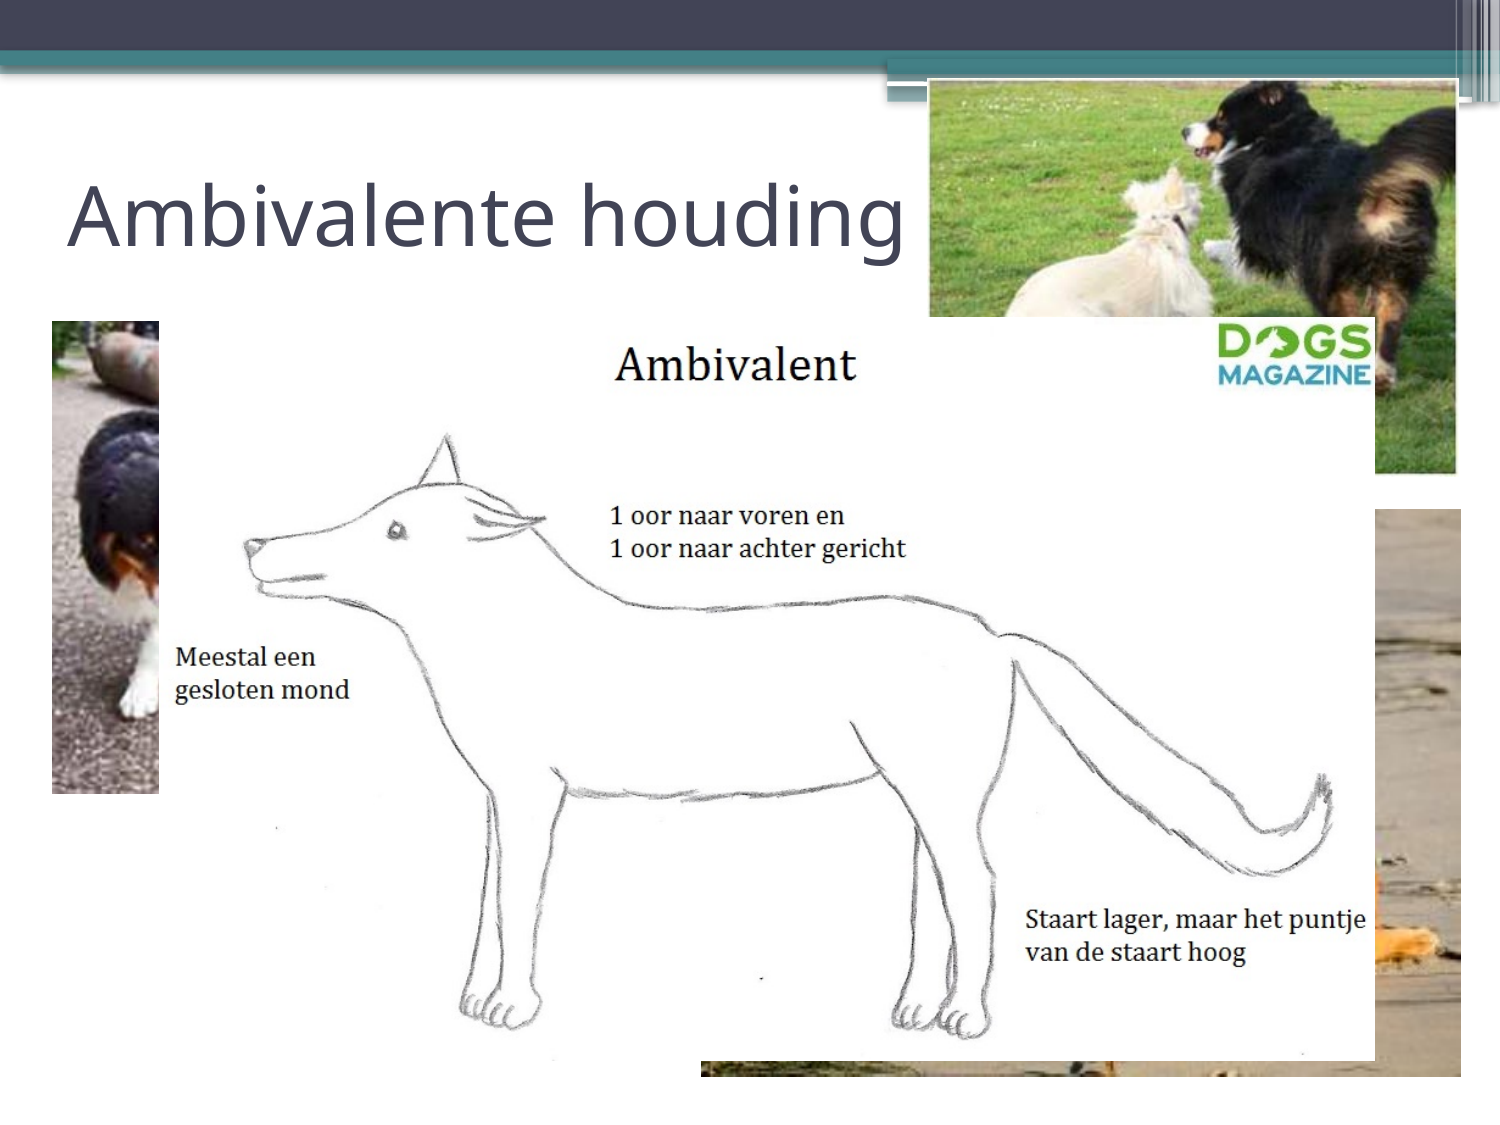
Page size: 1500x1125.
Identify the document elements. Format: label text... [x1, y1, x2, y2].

picture [52, 77, 1461, 1078]
title Ambivalente houding [53, 125, 920, 301]
